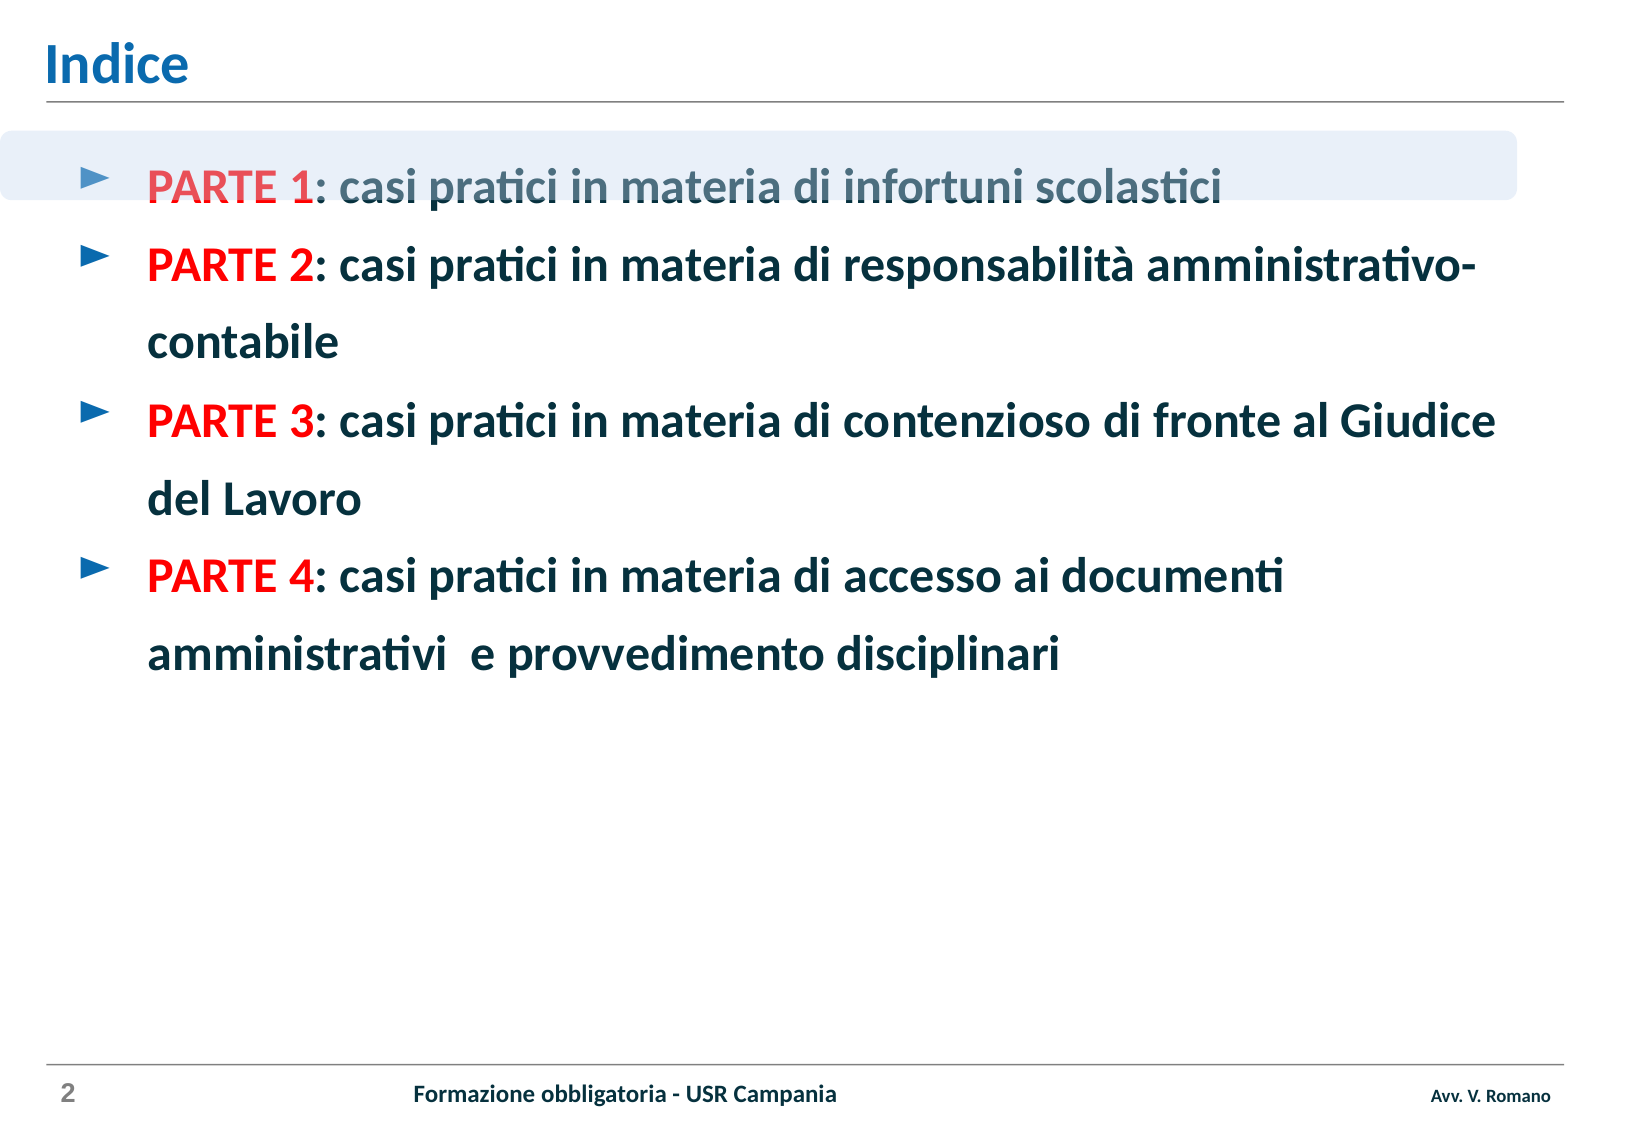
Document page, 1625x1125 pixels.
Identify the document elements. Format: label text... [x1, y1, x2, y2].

text_box [0, 130, 1518, 201]
text_box PARTE 1: casi pratici in materia di infortuni scolastici PARTE 2: casi pratici in materia di responsabilità amministrativo- contabile PARTE 3: casi pratici in materia di contenzioso di fronte al Giudice del Lavoro PARTE 4: casi pratici in materia di accesso ai documenti amministrativi e provvedimento disciplinari [44, 127, 1561, 994]
text_box Indice [44, 24, 1561, 91]
